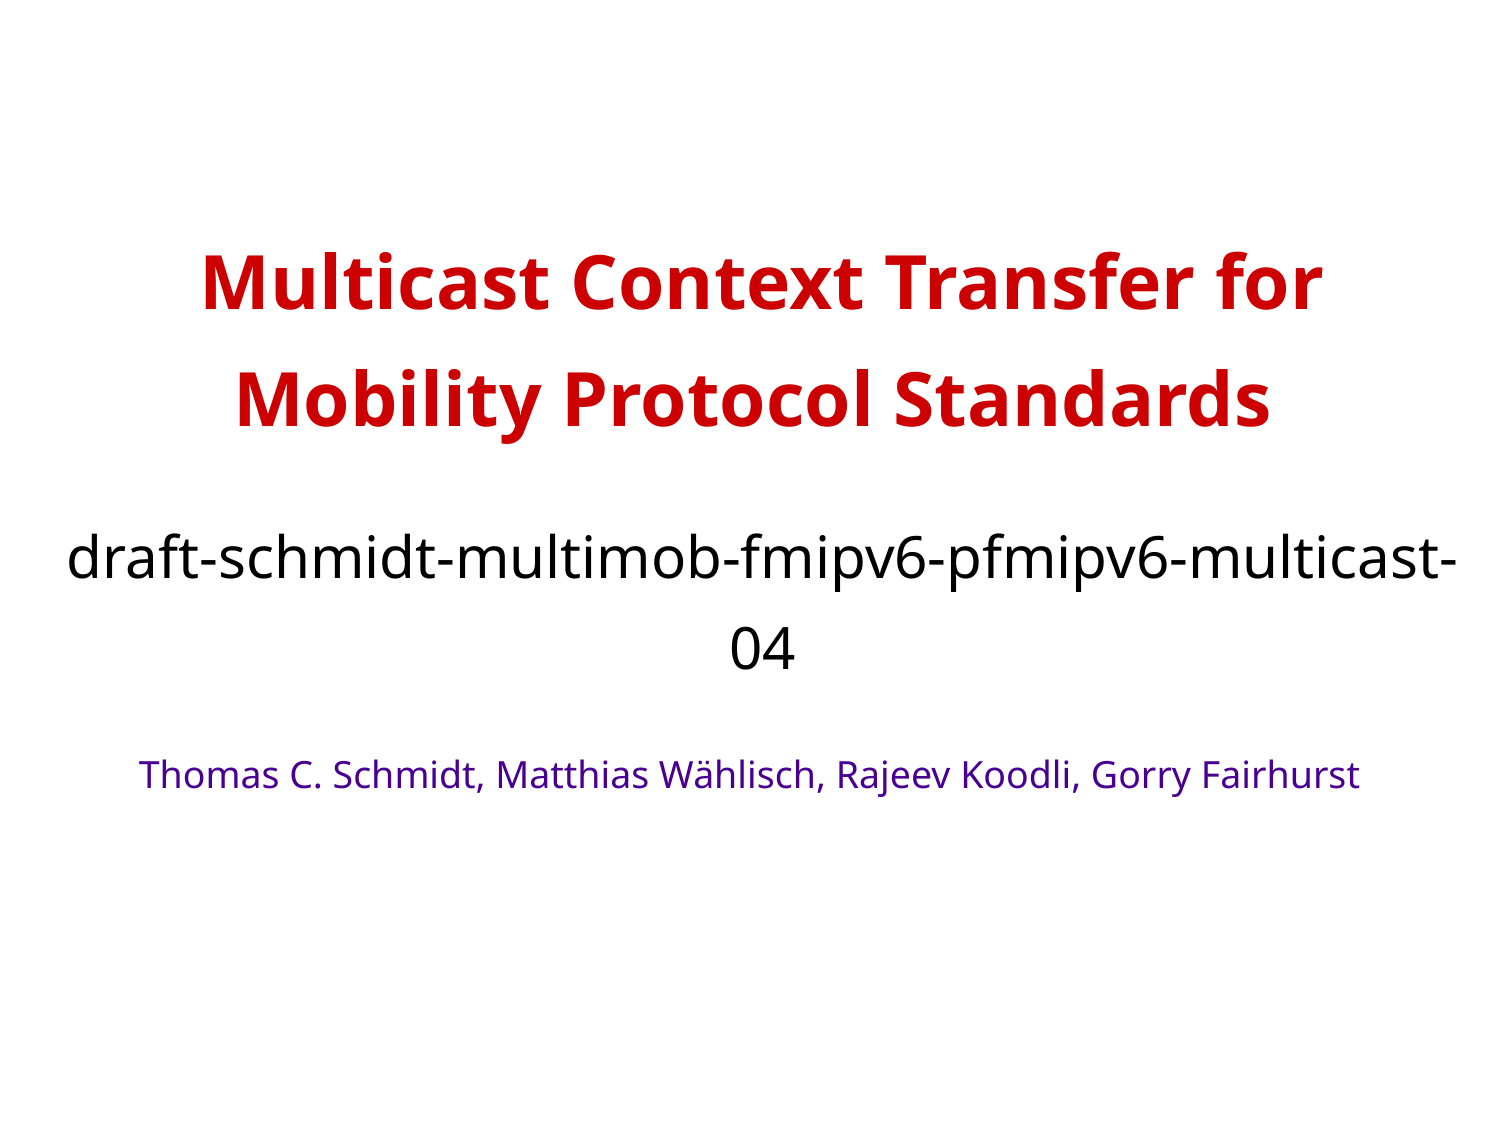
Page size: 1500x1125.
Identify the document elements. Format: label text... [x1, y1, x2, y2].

title Multicast Context Transfer for Mobility Protocol Standards draft-schmidt-multimob-fmipv6-pfmipv6-multicast-04 [24, 195, 1500, 693]
subtitle Thomas C. Schmidt, Matthias Wählisch, Rajeev Koodli, Gorry Fairhurst [49, 697, 1451, 1074]
